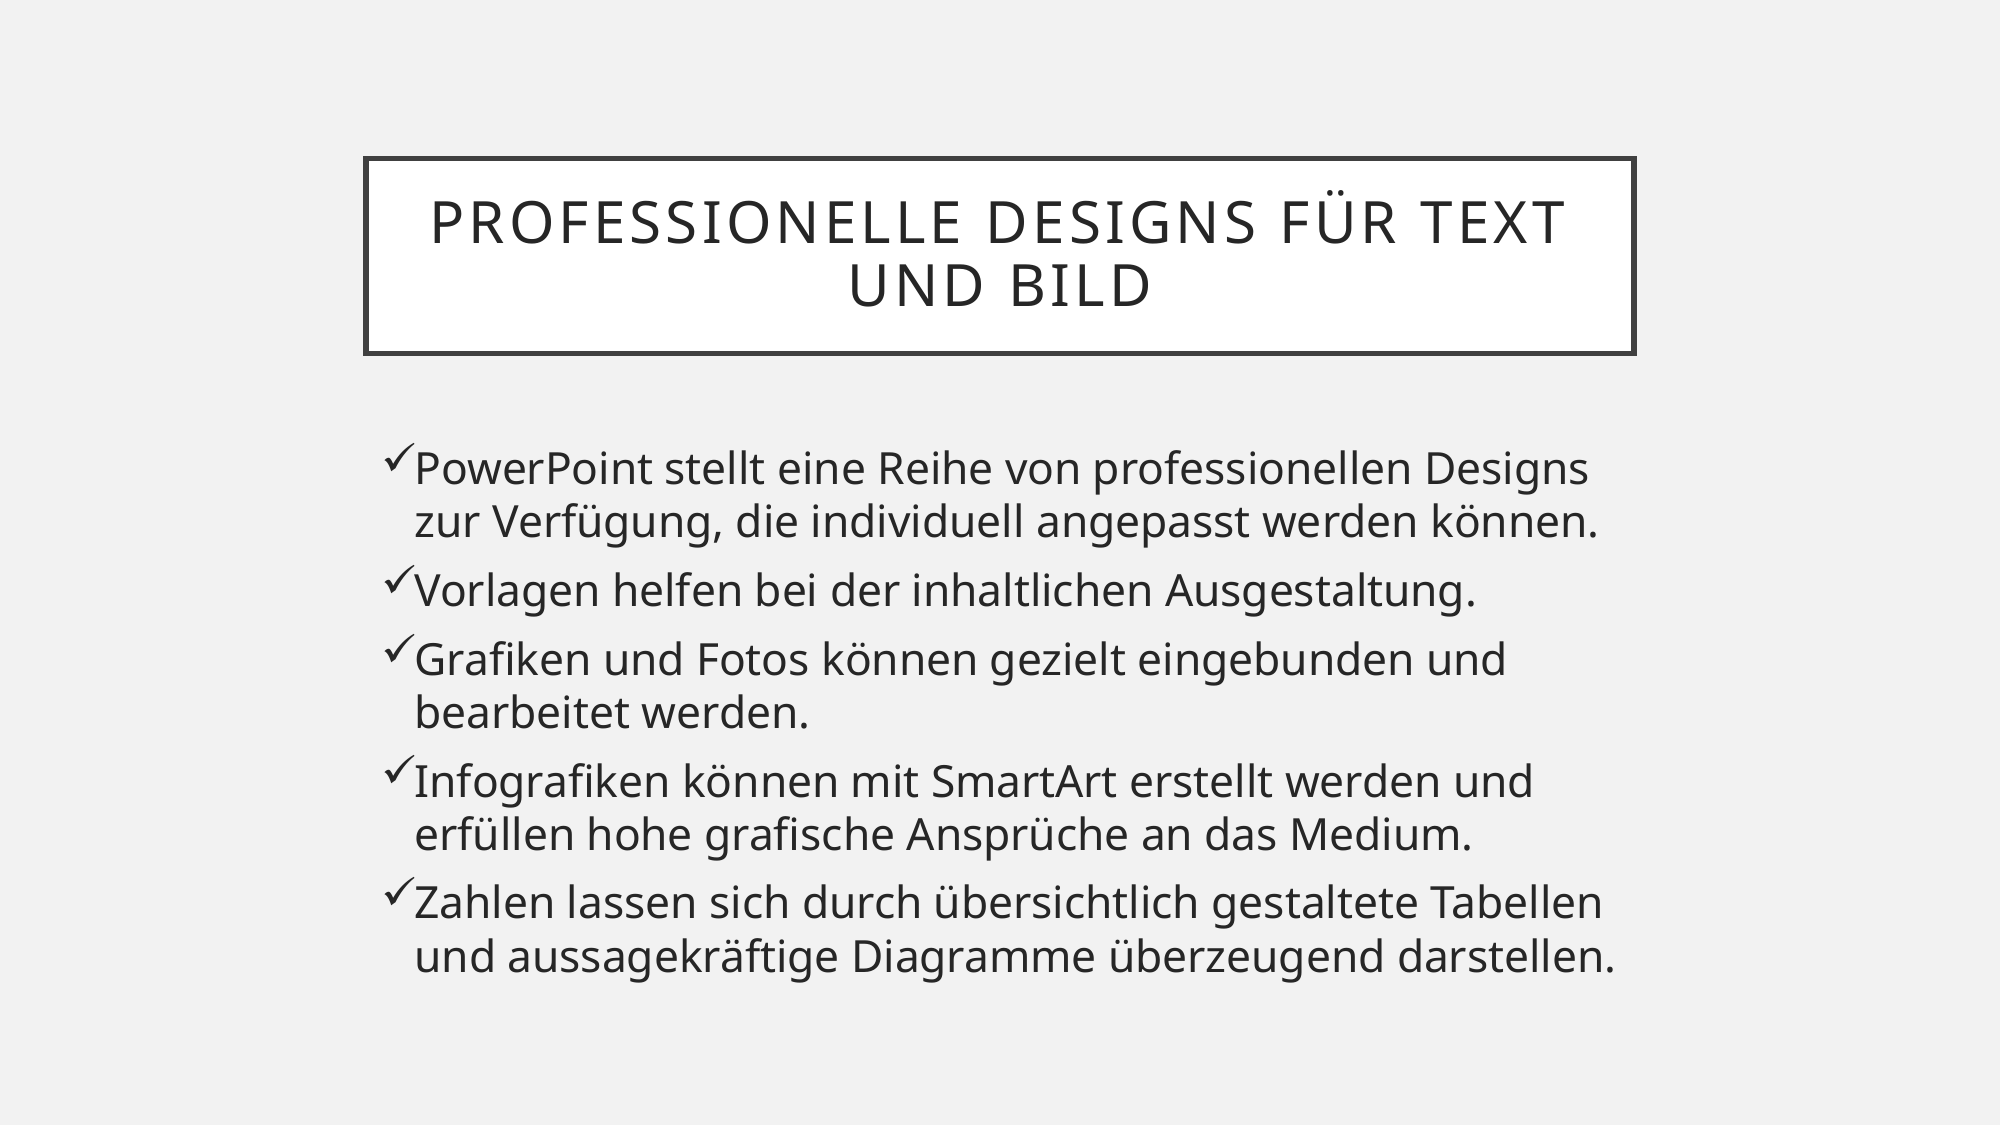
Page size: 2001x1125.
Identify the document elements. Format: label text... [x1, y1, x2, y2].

list PowerPoint stellt eine Reihe von professionellen Designs zur Verfügung, die individuell angepasst werden können. Vorlagen helfen bei der inhaltlichen Ausgestaltung. Grafiken und Fotos können gezielt eingebunden und bearbeitet werden. Infografiken können mit SmartArt erstellt werden und erfüllen hohe grafische Ansprüche an das Medium. Zahlen lassen sich durch übersichtlich gestaltete Tabellen und aussagekräftige Diagramme überzeugend darstellen. [366, 432, 1634, 999]
title Professionelle Designs für Text und Bild [363, 156, 1637, 356]
